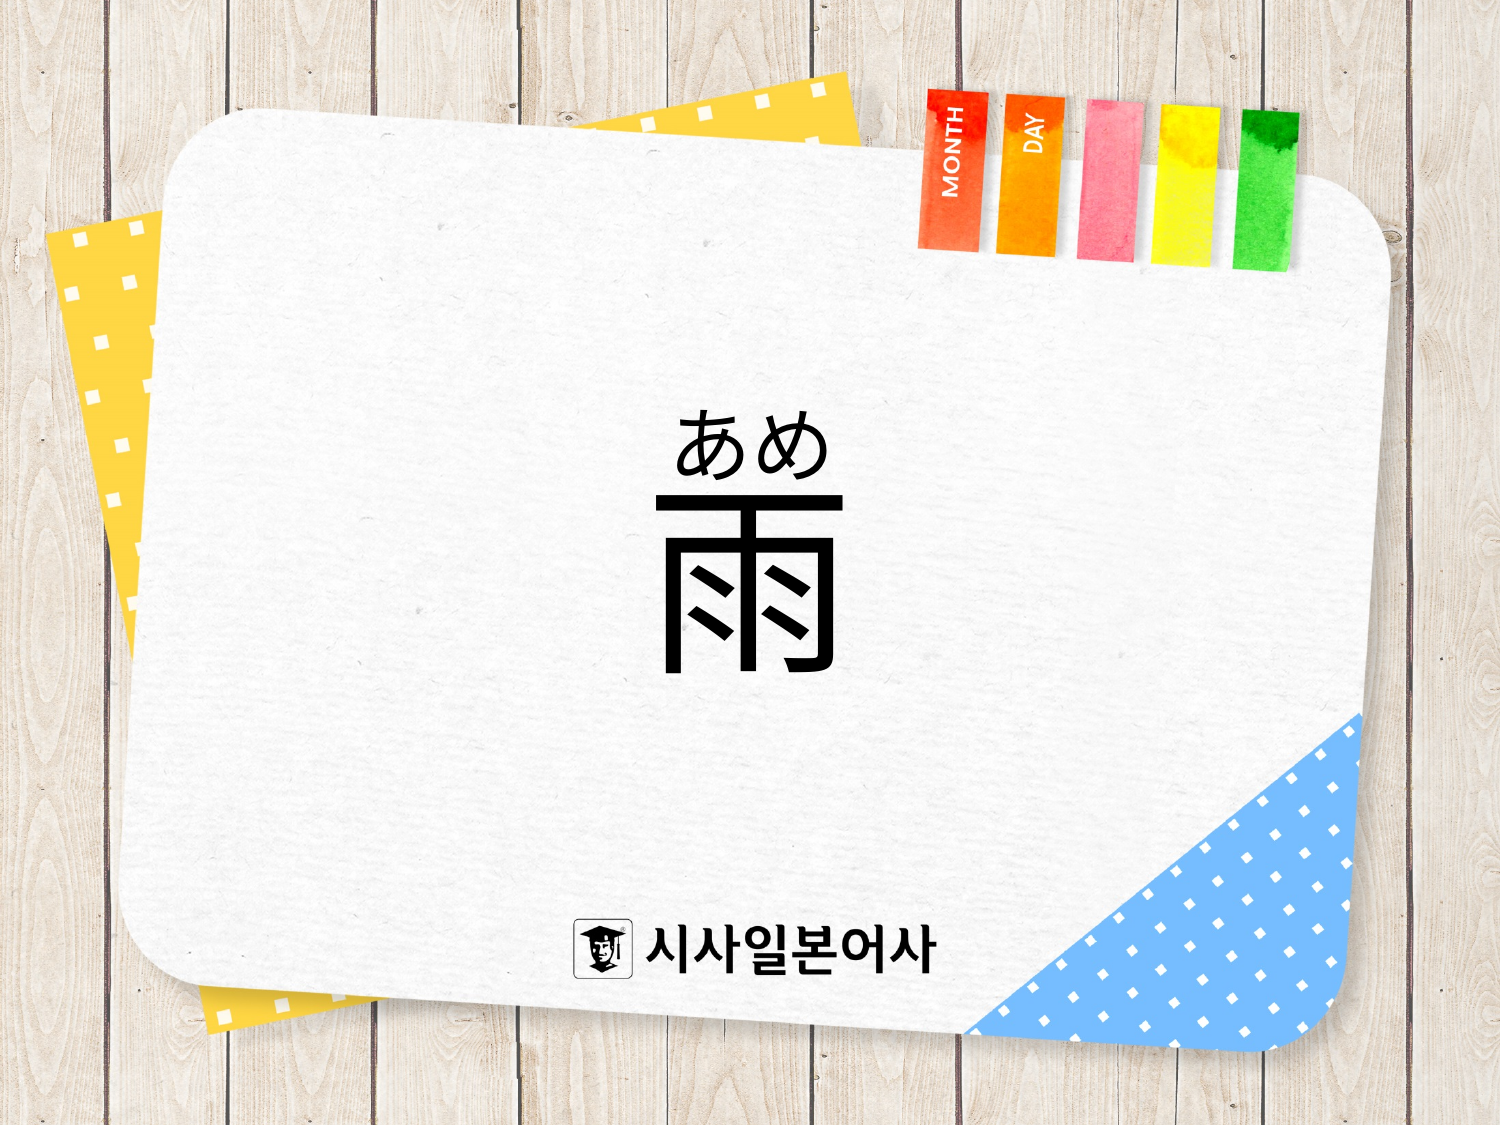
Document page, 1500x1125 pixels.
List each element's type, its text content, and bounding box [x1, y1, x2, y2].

title 雨 [75, 338, 1425, 811]
text_box あめ [653, 385, 850, 501]
picture [0, 0, 1500, 1125]
